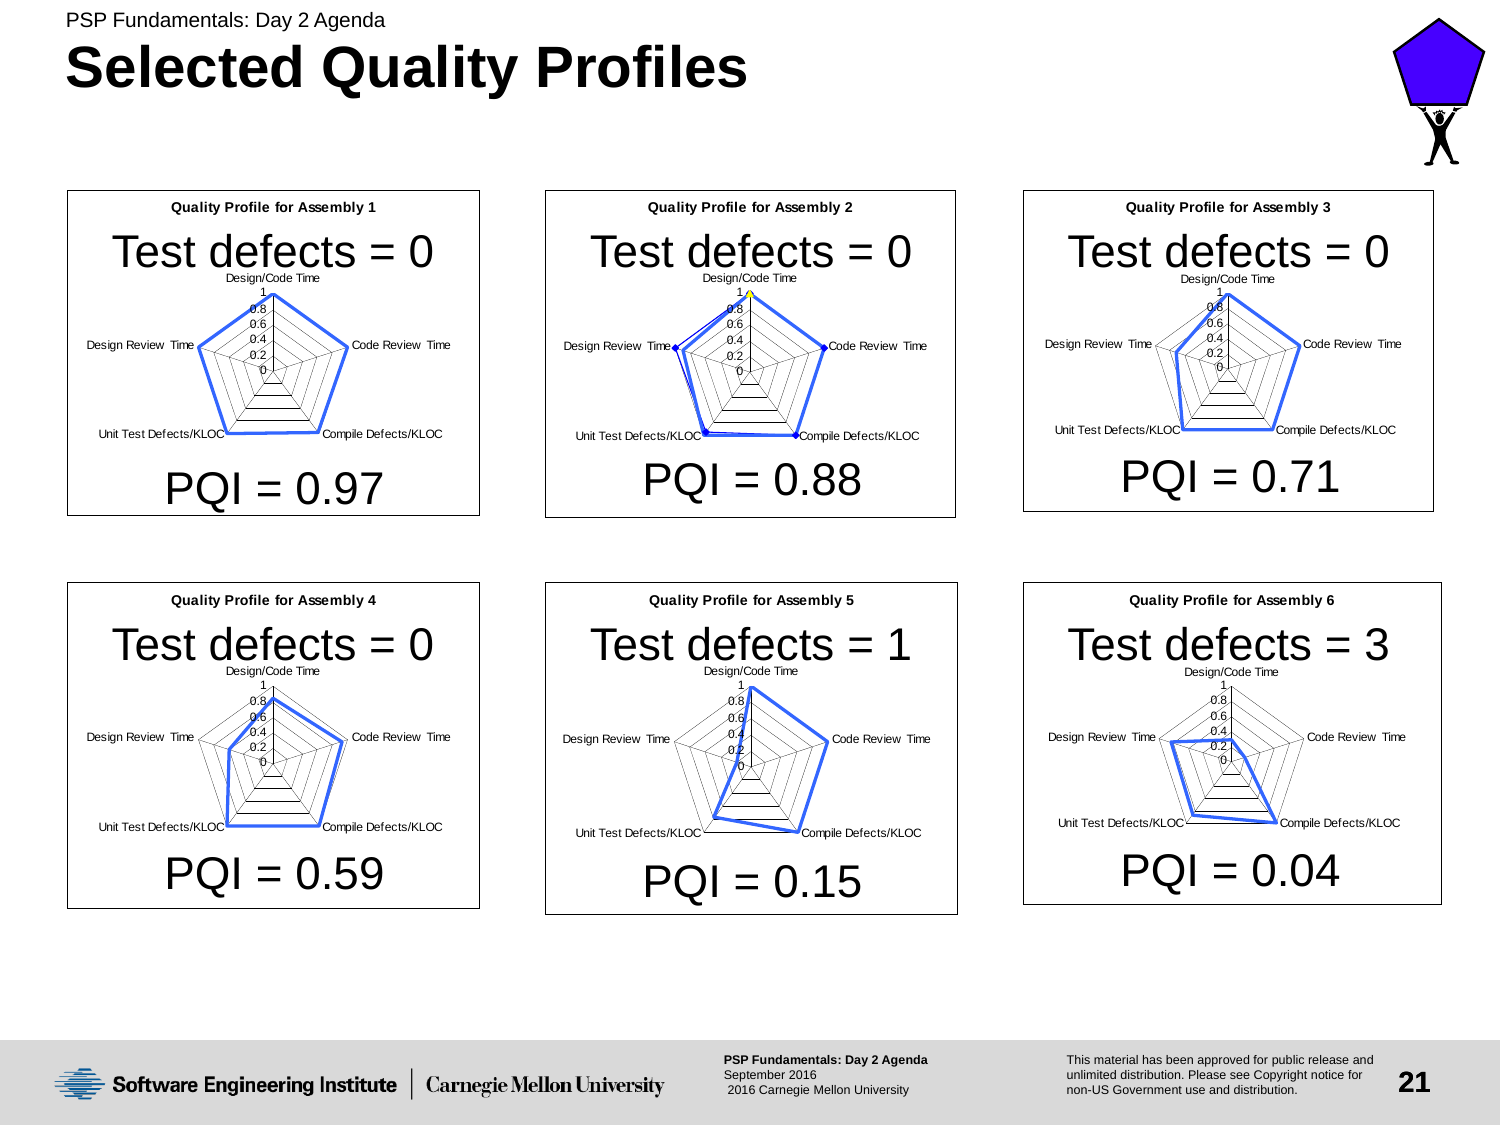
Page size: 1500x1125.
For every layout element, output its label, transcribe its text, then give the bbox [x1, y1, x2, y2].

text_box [61, 576, 486, 914]
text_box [539, 184, 963, 523]
picture [46, 1061, 673, 1104]
picture [1392, 17, 1486, 166]
title Selected Quality Profiles [65, 37, 1392, 148]
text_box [539, 576, 964, 920]
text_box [61, 184, 486, 522]
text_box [1017, 576, 1448, 910]
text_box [1017, 184, 1440, 518]
